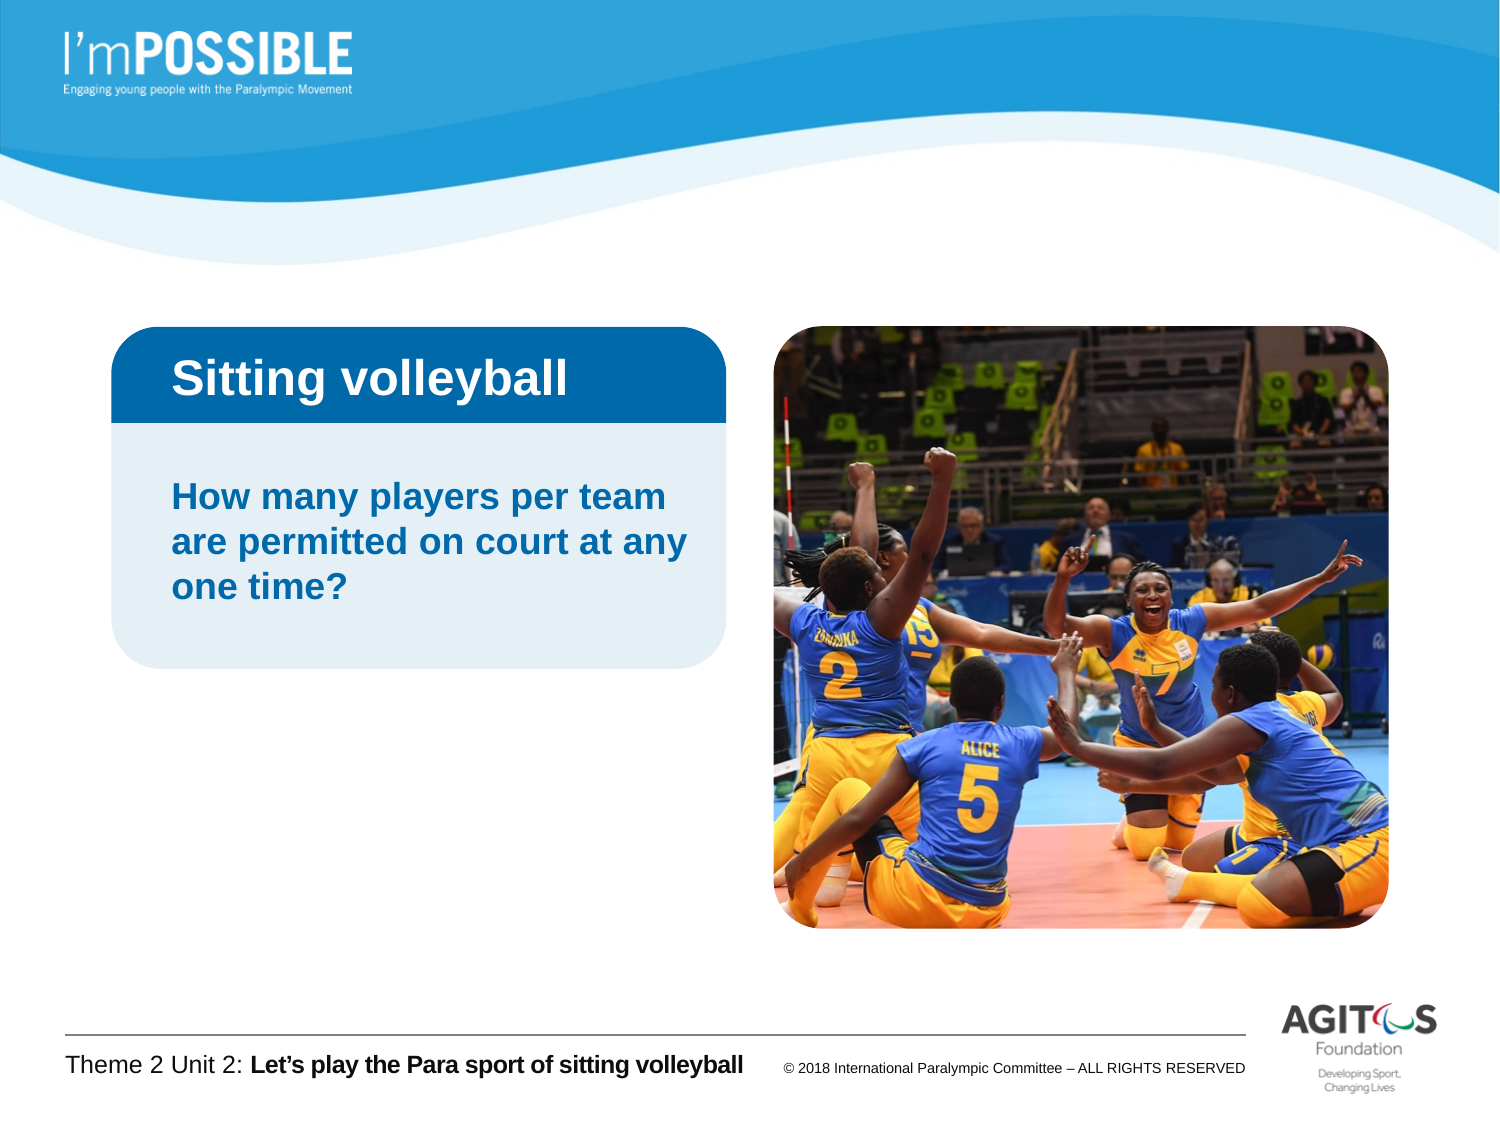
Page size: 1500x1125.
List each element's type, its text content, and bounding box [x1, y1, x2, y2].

picture [1281, 1003, 1437, 1094]
picture [0, 0, 1500, 273]
text_box [109, 424, 729, 671]
text_box Sitting volleyball [171, 338, 609, 423]
text_box How many players per team are permitted on court at any one time? [171, 464, 703, 615]
picture [773, 325, 1389, 929]
text_box [109, 324, 729, 425]
